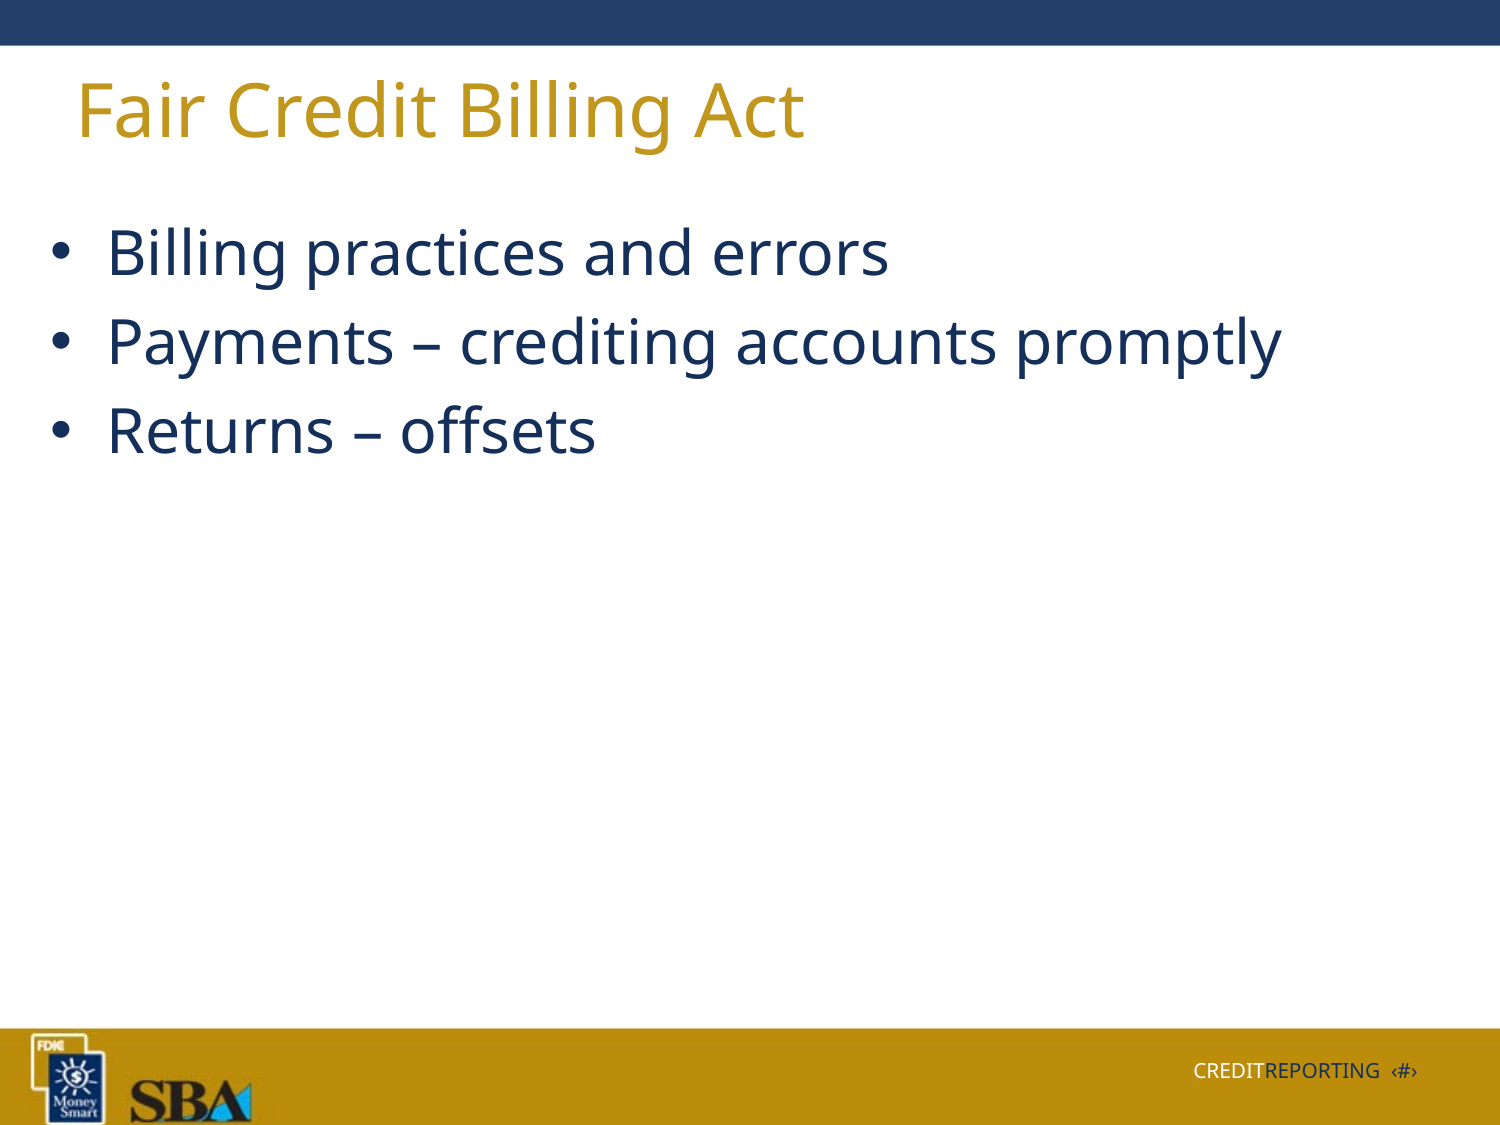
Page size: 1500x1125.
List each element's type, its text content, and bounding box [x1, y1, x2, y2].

title Fair Credit Billing Act [74, 61, 1426, 163]
list Billing practices and errors Payments – crediting accounts promptly Returns – offsets [49, 211, 1401, 913]
picture [0, 0, 1500, 1125]
